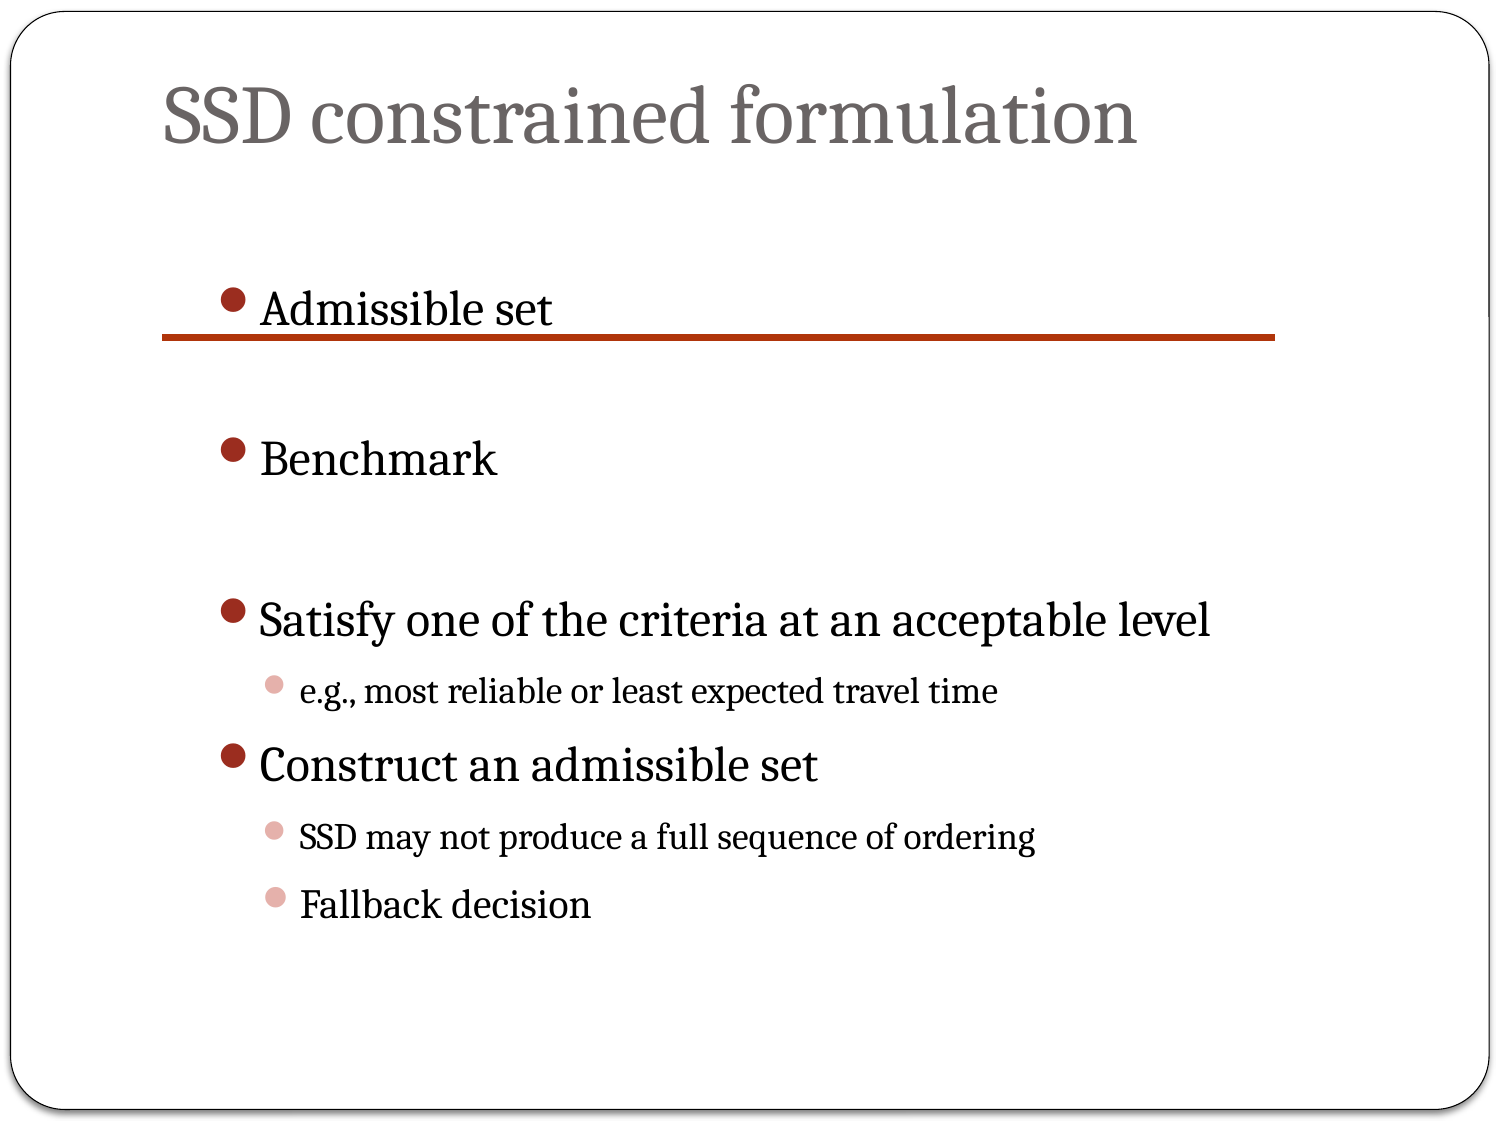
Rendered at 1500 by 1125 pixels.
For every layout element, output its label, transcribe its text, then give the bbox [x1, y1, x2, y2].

title SSD constrained formulation [150, 45, 1425, 175]
